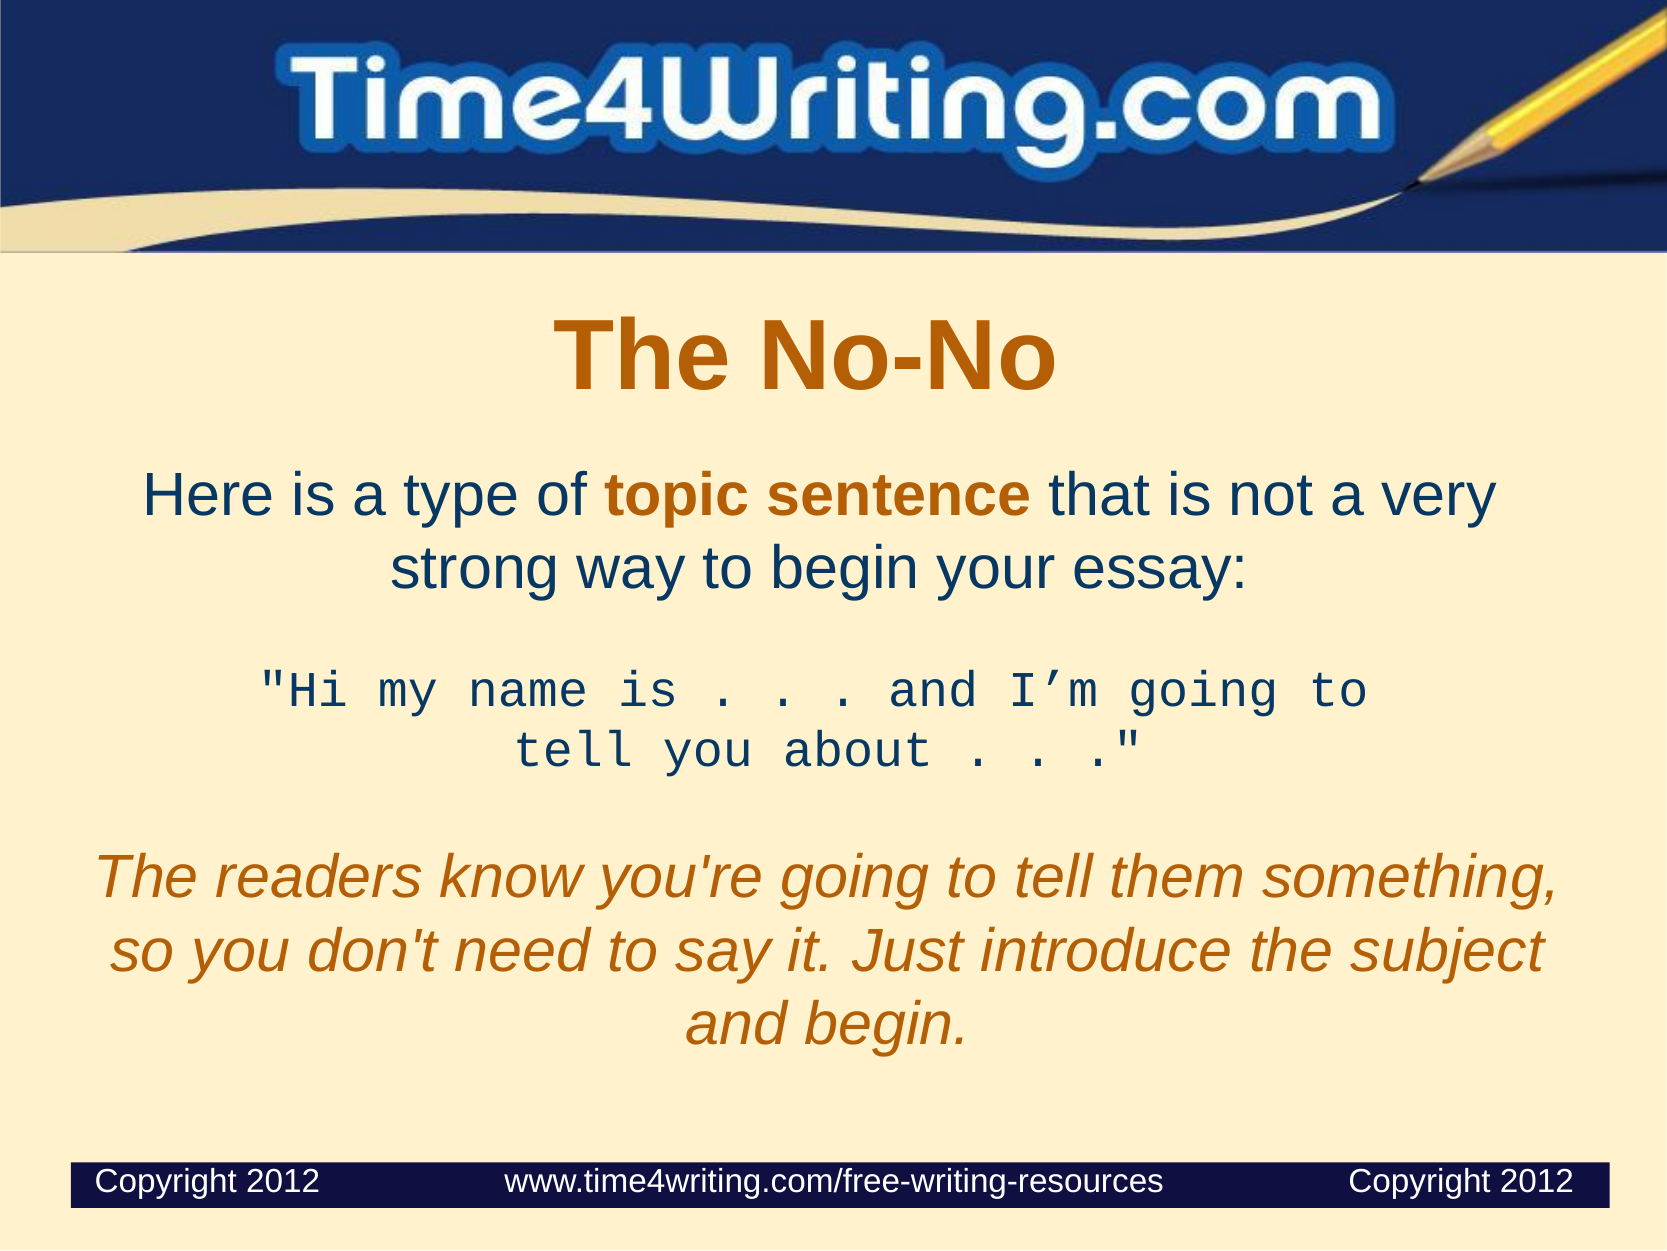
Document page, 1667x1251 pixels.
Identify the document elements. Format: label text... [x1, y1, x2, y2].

text_box [69, 1160, 1612, 1210]
text_box [0, 0, 1667, 253]
picture [0, 253, 1667, 1250]
subtitle "Hi my name is . . . and I’m going to tell you about . . ." The readers know you're going to tell them something, so you don't need to say it. Just introduce the subject and begin. [49, 650, 1607, 1250]
text_box Copyright 2012 www.time4writing.com/free-writing-resources Copyright 2012 [83, 1162, 1598, 1201]
text_box The No-No Here is a type of topic sentence that is not a very strong way to begin your essay: [133, 283, 1507, 608]
